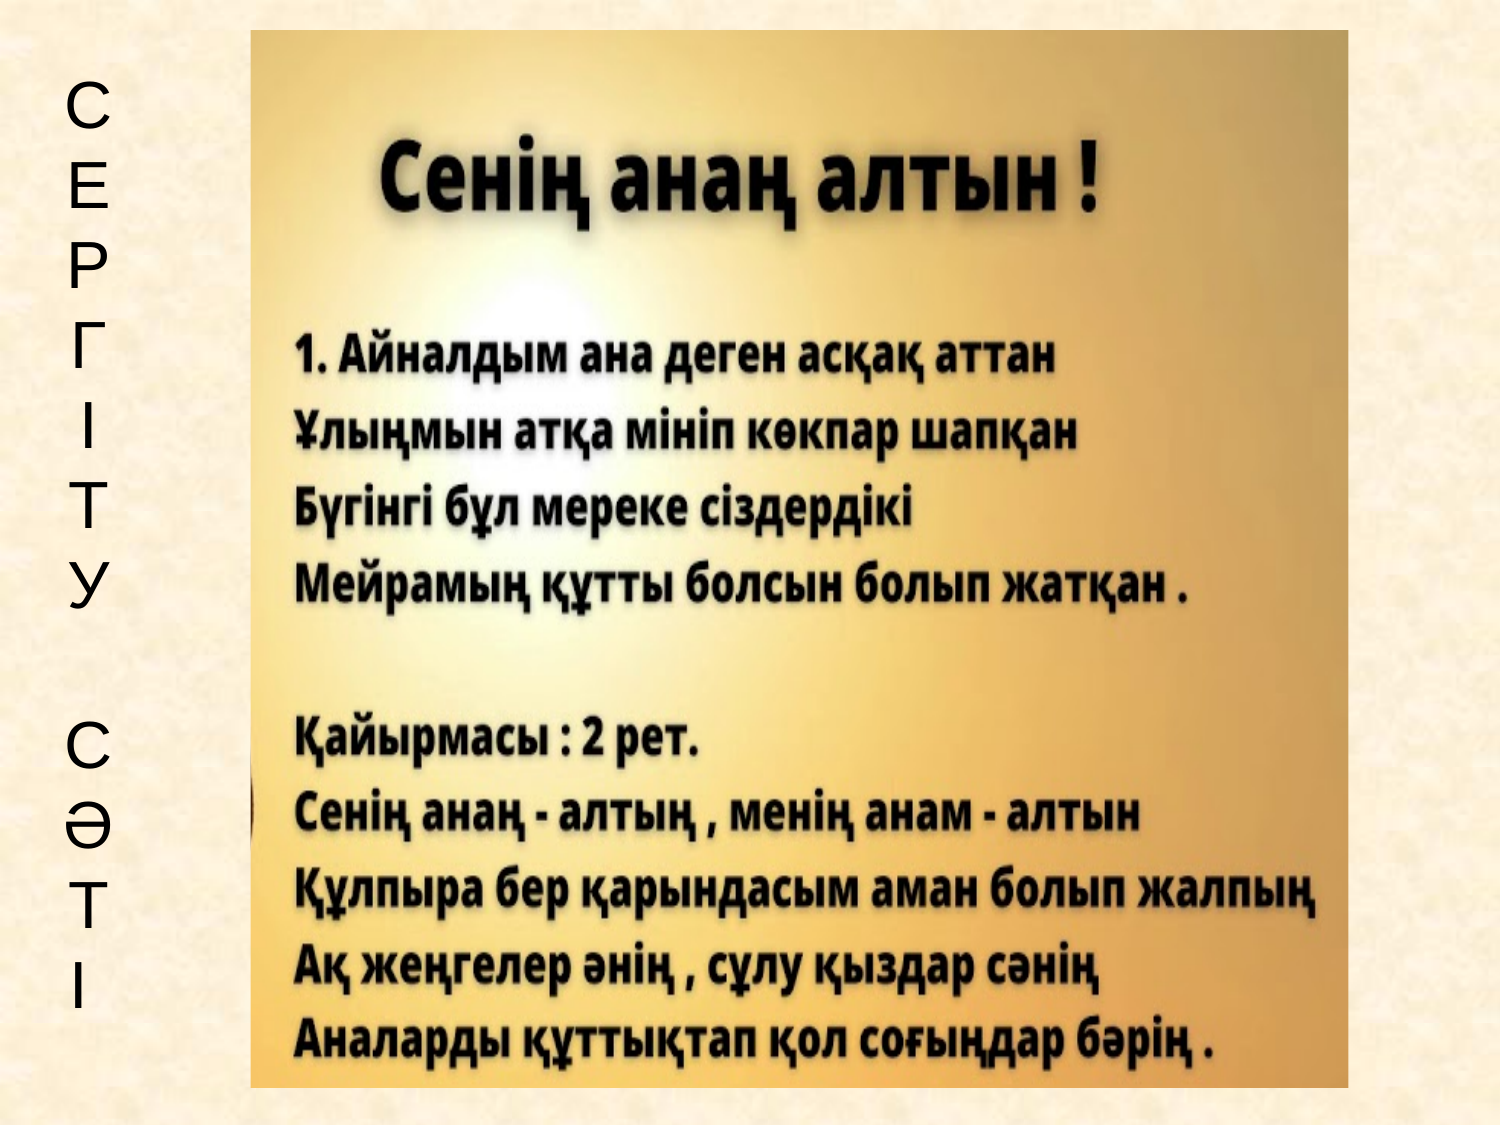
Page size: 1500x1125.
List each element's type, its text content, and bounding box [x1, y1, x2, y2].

text_box CЕРГ І ТУ СӘТ І [41, 54, 136, 1029]
picture [0, 0, 1500, 1125]
